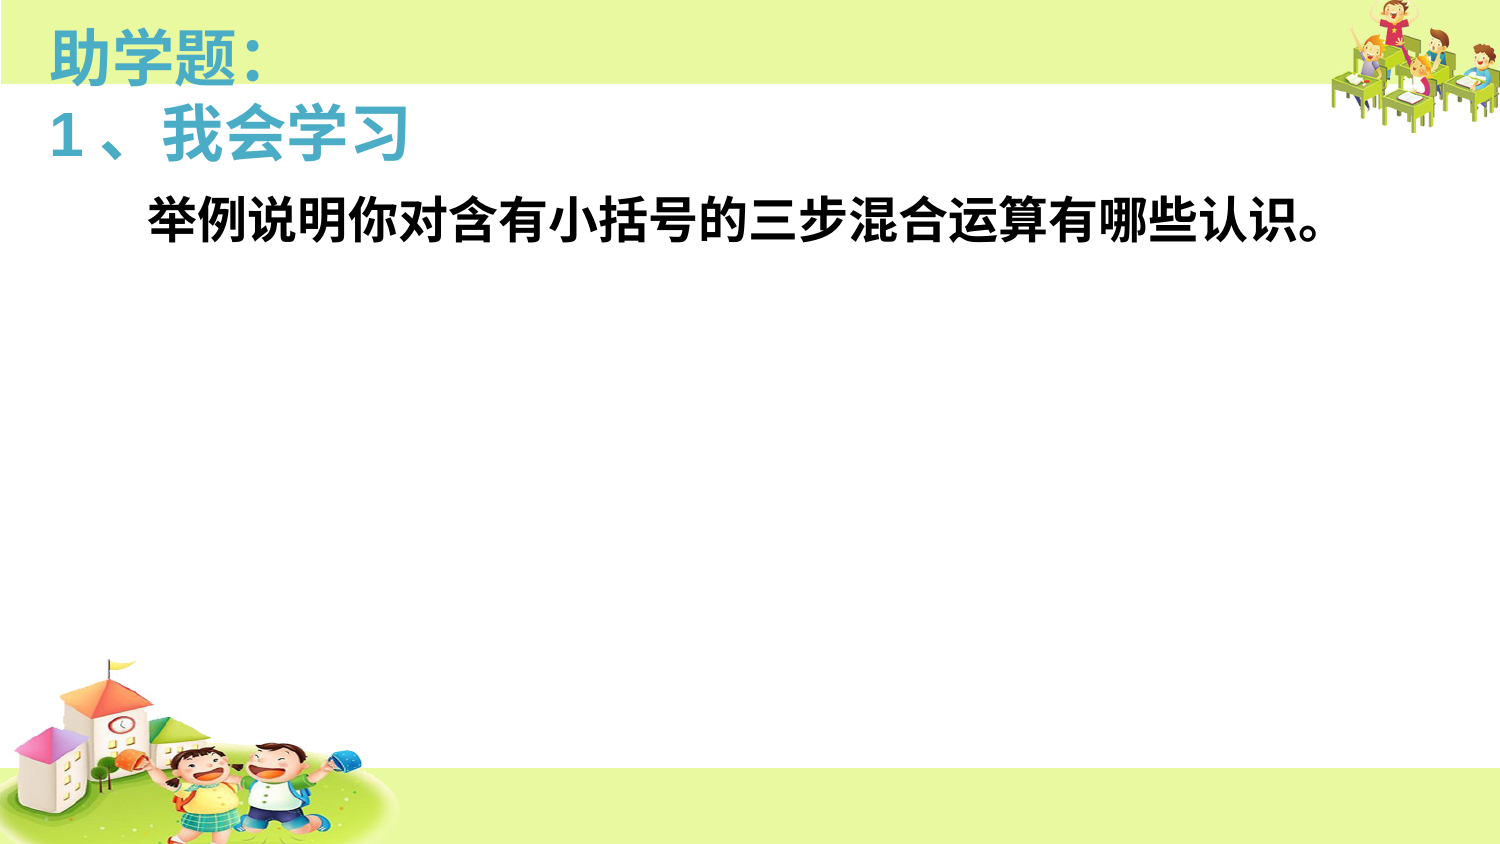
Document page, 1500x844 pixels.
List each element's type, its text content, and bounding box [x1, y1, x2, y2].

text_box 举例说明你对含有小括号的三步混合运算有哪些认识。 [133, 180, 1332, 256]
text_box 助学题： 1、我会学习 [35, 11, 611, 176]
picture [0, 0, 1500, 844]
